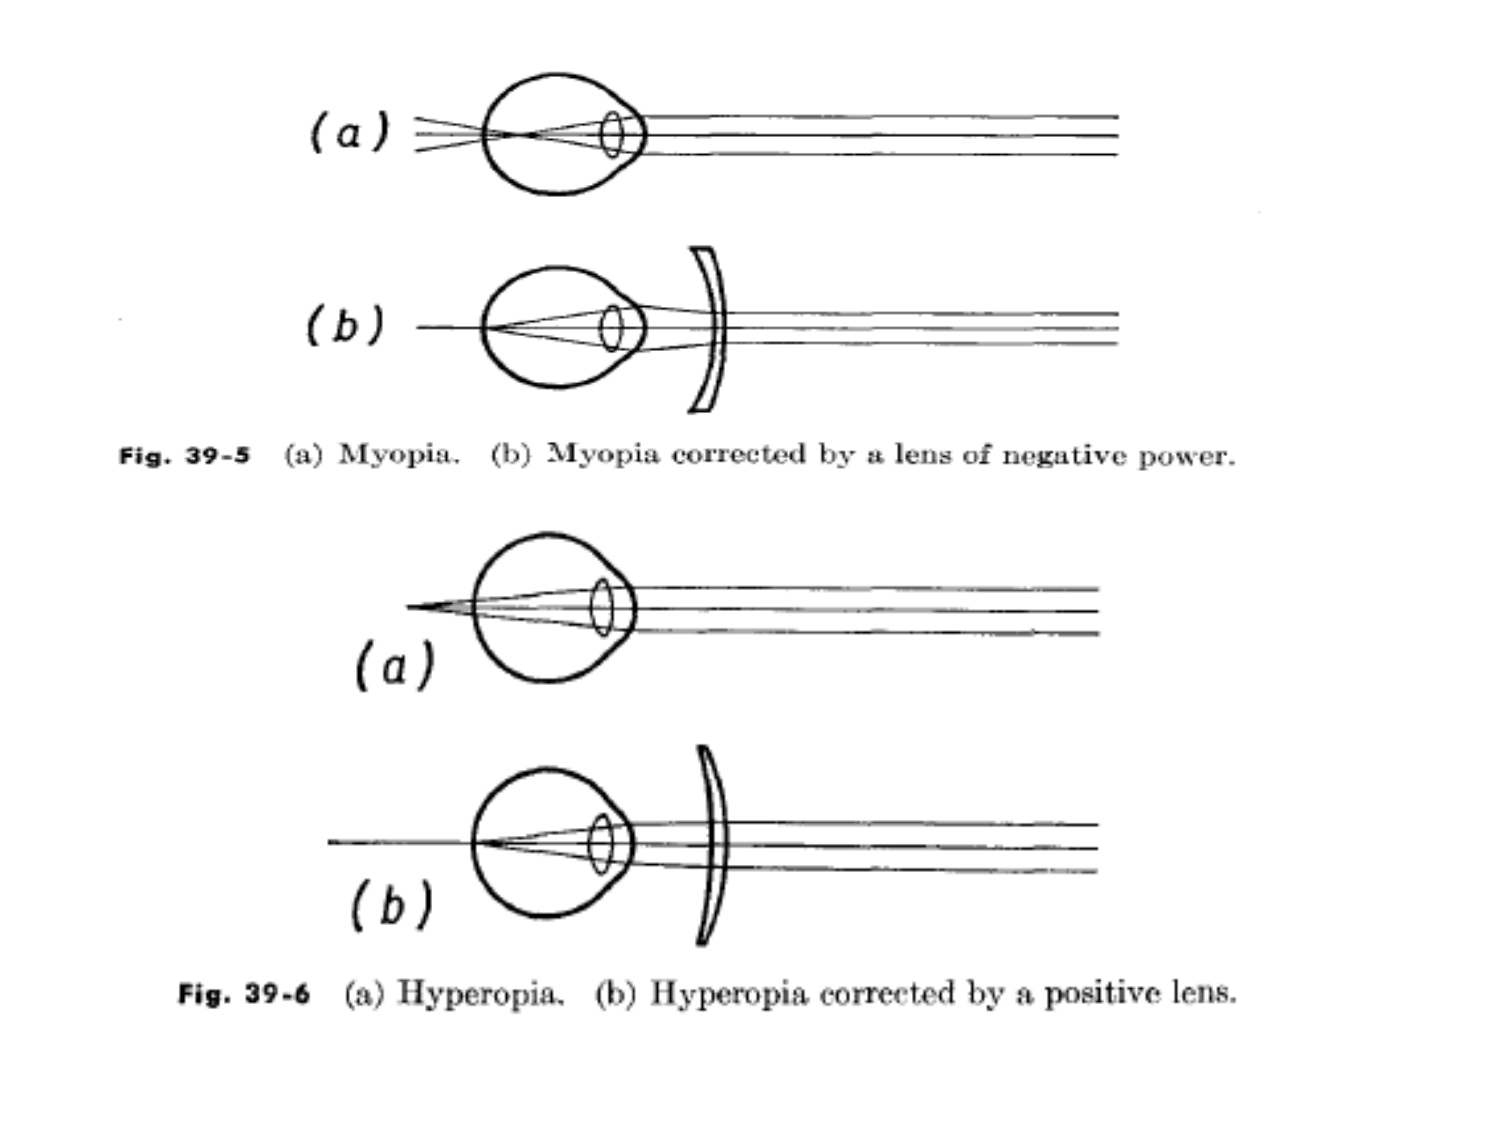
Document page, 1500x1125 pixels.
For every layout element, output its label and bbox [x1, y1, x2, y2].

picture [74, 62, 1288, 488]
picture [124, 524, 1301, 1038]
